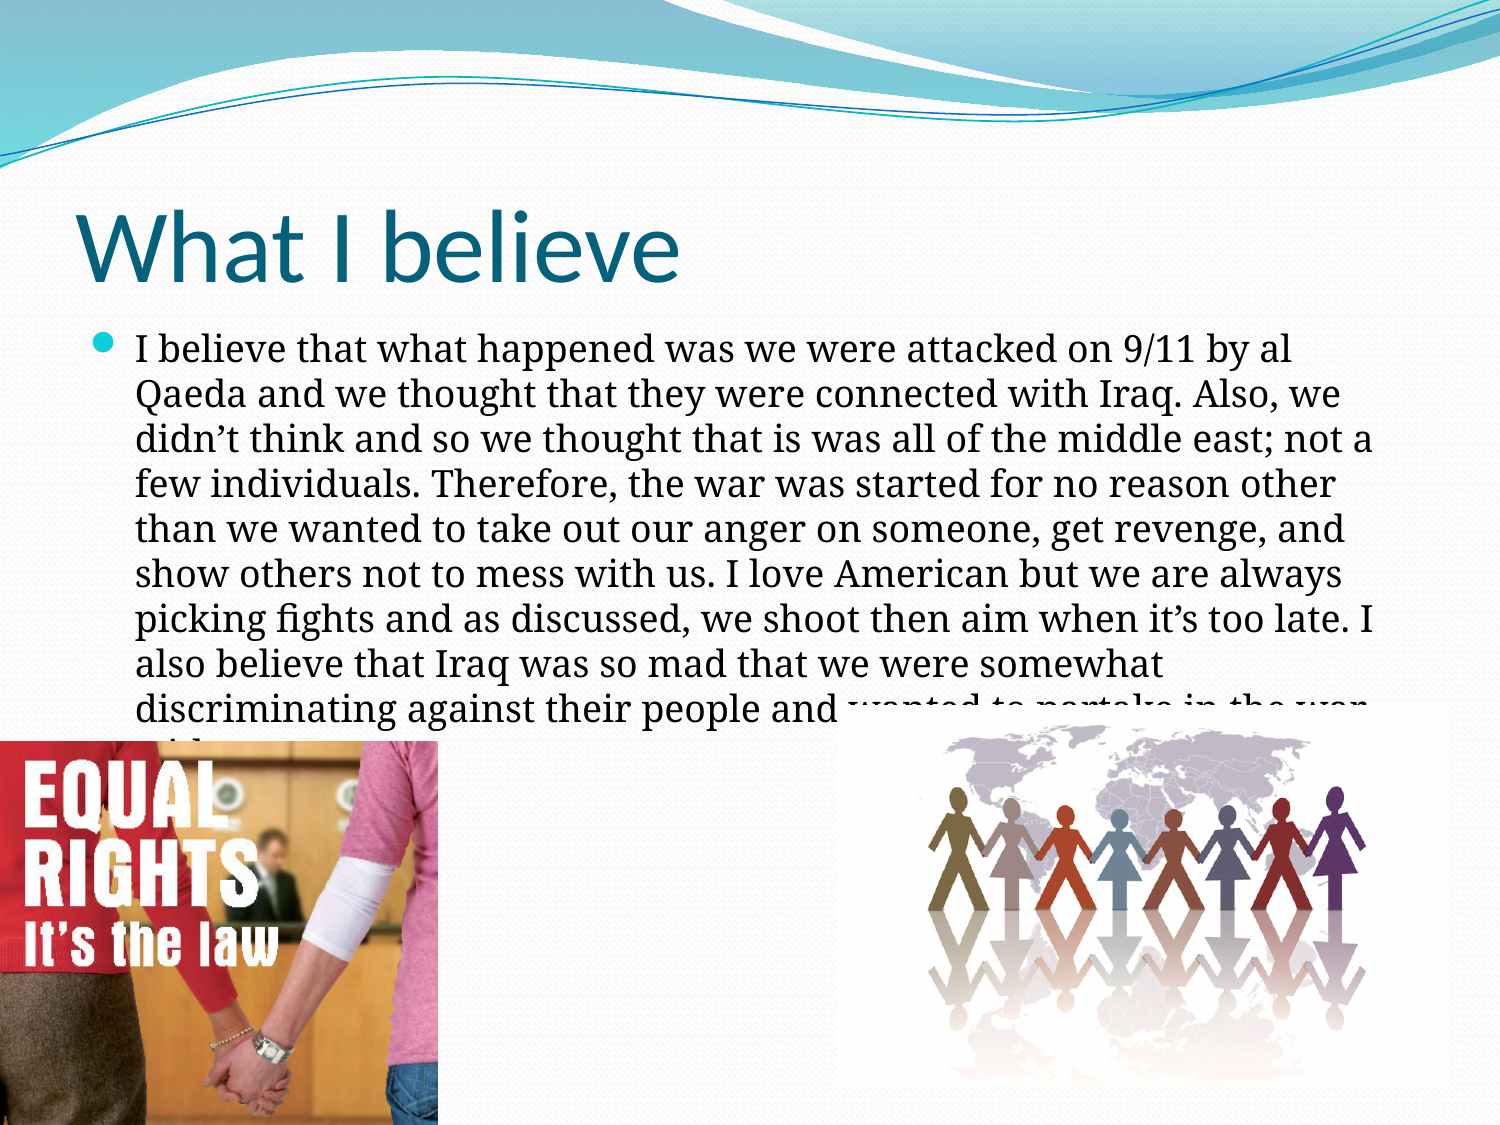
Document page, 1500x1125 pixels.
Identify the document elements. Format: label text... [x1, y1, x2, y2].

picture [0, 740, 438, 1125]
picture [837, 705, 1451, 1086]
title What I believe [75, 115, 1425, 303]
list I believe that what happened was we were attacked on 9/11 by al Qaeda and we thought that they were connected with Iraq. Also, we didn’t think and so we thought that is was all of the middle east; not a few individuals. Therefore, the war was started for no reason other than we wanted to take out our anger on someone, get revenge, and show others not to mess with us. I love American but we are always picking fights and as discussed, we shoot then aim when it’s too late. I also believe that Iraq was so mad that we were somewhat discriminating against their people and wanted to partake in the war with us. [75, 317, 1425, 1038]
